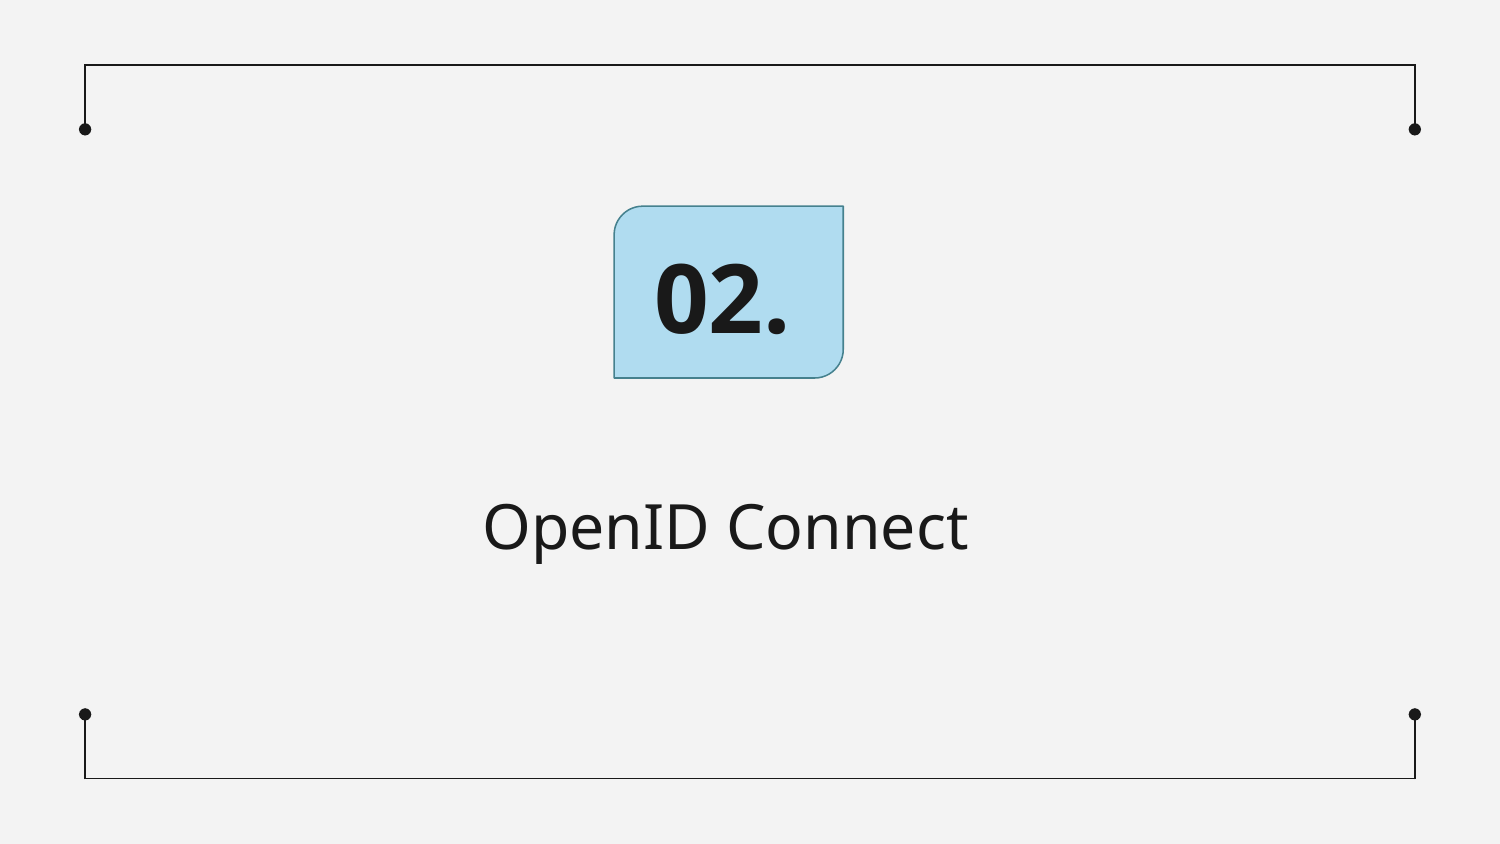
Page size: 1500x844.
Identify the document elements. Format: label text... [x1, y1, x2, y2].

text_box [614, 206, 844, 379]
title OpenID Connect [467, 471, 1404, 678]
title 02. [639, 222, 853, 361]
